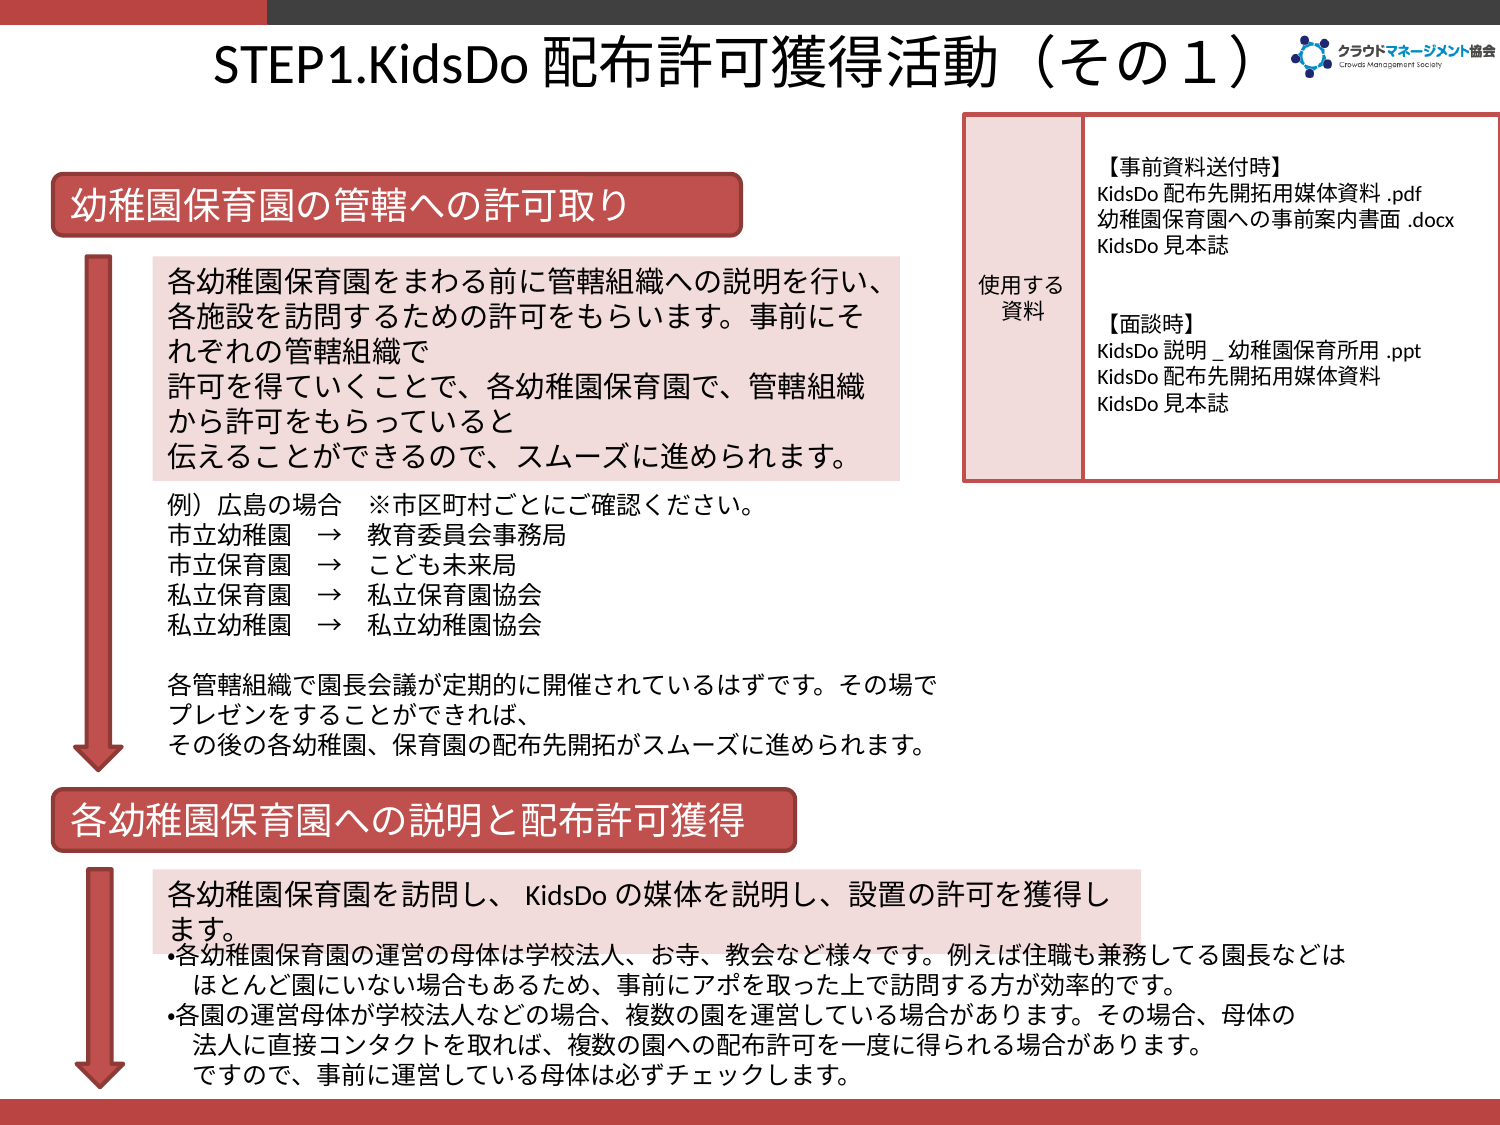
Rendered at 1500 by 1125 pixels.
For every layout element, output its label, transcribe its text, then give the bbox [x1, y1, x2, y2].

picture [1284, 30, 1500, 83]
text_box 使用する 資料 [962, 112, 1085, 483]
text_box [73, 254, 124, 773]
text_box 【事前資料送付時】 KidsDo配布先開拓用媒体資料.pdf 幼稚園保育園への事前案内書面.docx KidsDo見本誌 【面談時】 KidsDo説明_幼稚園保育所用.ppt KidsDo配布先開拓用媒体資料 KidsDo見本誌 [1085, 112, 1500, 483]
text_box STEP1.KidsDo配布許可獲得活動（その１） [74, 25, 1425, 103]
text_box ・各幼稚園保育園の運営の母体は学校法人、お寺、教会など様々です。例えば住職も兼務してる園長などは ほとんど園にいない場合もあるため、事前にアポを取った上で訪問する方が効率的です。 ・各園の運営母体が学校法人などの場合、複数の園を運営している場合があります。その場合、母体の 法人に直接コンタクトを取れば、複数の園への配布許可を一度に得られる場合があります。 ですので、事前に運営している母体は必ずチェックします。 [152, 932, 1384, 1097]
text_box 例）広島の場合 ※市区町村ごとにご確認ください。 市立幼稚園 → 教育委員会事務局 市立保育園 → こども未来局 私立保育園 → 私立保育園協会 私立幼稚園 → 私立幼稚園協会 各管轄組織で園長会議が定期的に開催されているはずです。その場でプレゼンをすることができれば、 その後の各幼稚園、保育園の配布先開拓がスムーズに進められます。 [152, 482, 964, 797]
text_box 各幼稚園保育園を訪問し、KidsDoの媒体を説明し、設置の許可を獲得します。 [152, 869, 1142, 932]
text_box [74, 867, 126, 1090]
text_box 各幼稚園保育園をまわる前に管轄組織への説明を行い、 各施設を訪問するための許可をもらいます。事前にそれぞれの管轄組織で 許可を得ていくことで、各幼稚園保育園で、管轄組織から許可をもらっていると 伝えることができるので、スムーズに進められます。 [152, 256, 900, 481]
text_box 幼稚園保育園の管轄への許可取り [50, 171, 744, 238]
text_box [0, 1099, 1500, 1125]
text_box 各幼稚園保育園への説明と配布許可獲得 [50, 787, 798, 853]
text_box [0, 0, 267, 25]
text_box [267, 0, 1500, 25]
